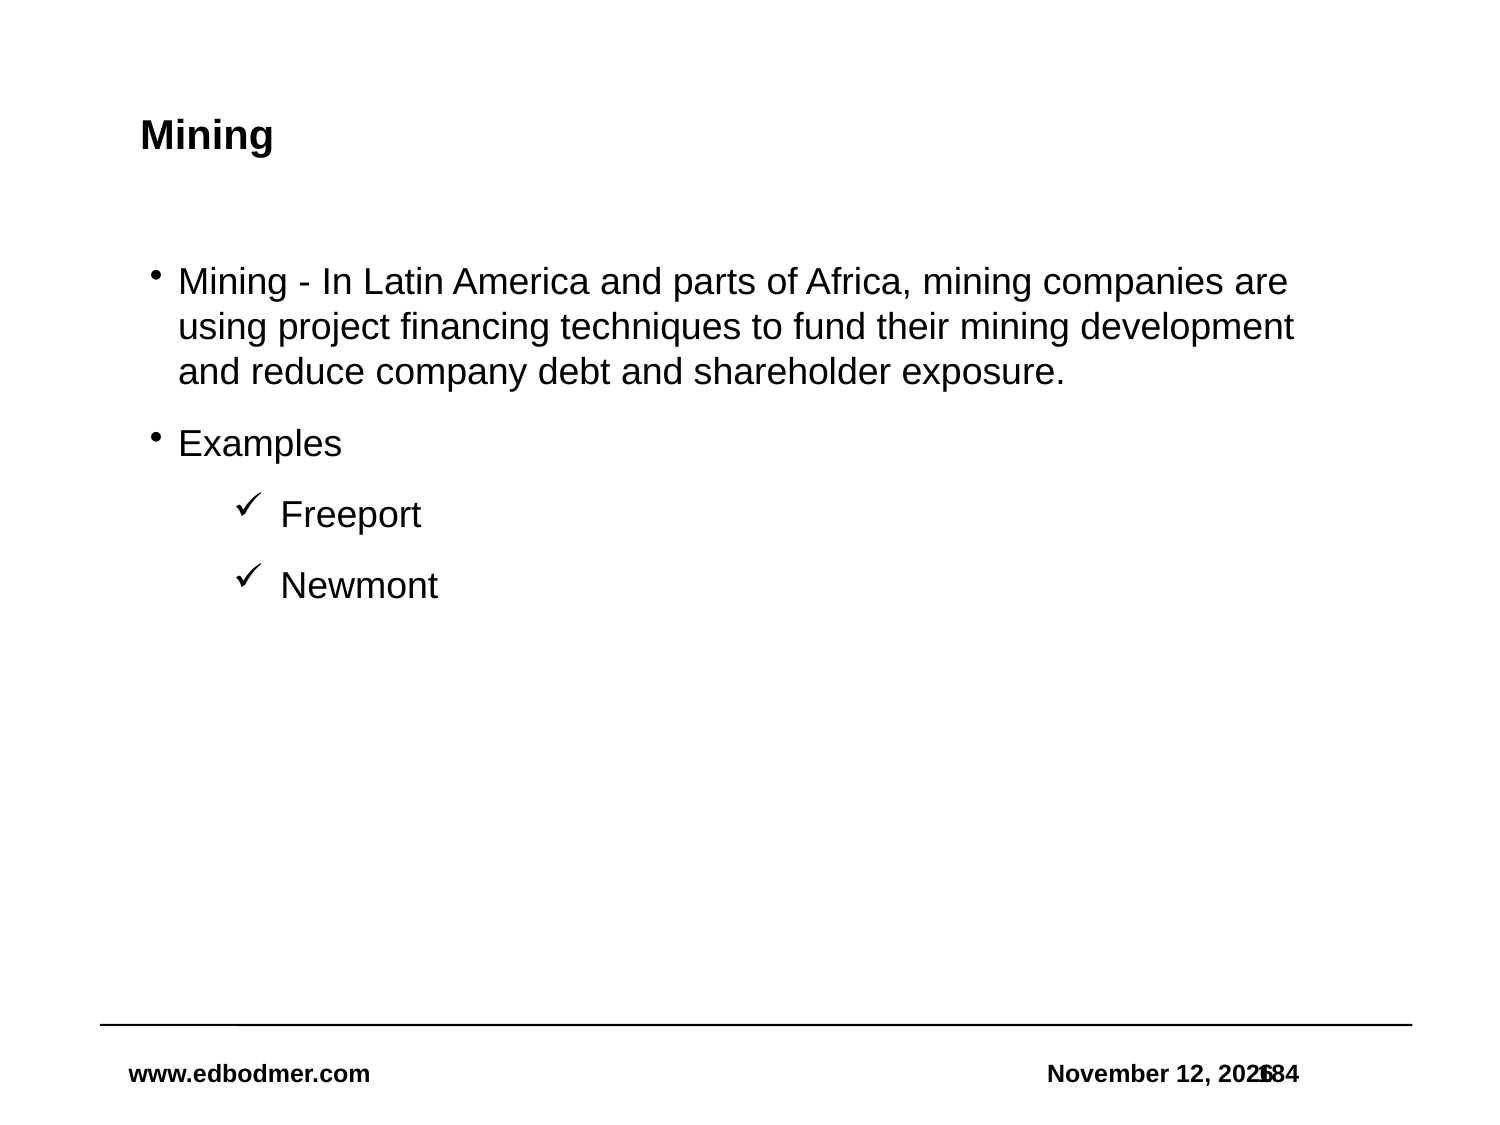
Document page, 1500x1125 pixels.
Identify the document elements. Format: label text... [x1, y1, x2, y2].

list Mining - In Latin America and parts of Africa, mining companies are using project financing techniques to fund their mining development and reduce company debt and shareholder exposure. Examples Freeport Newmont [124, 249, 1376, 1001]
title Mining [124, 99, 1288, 226]
